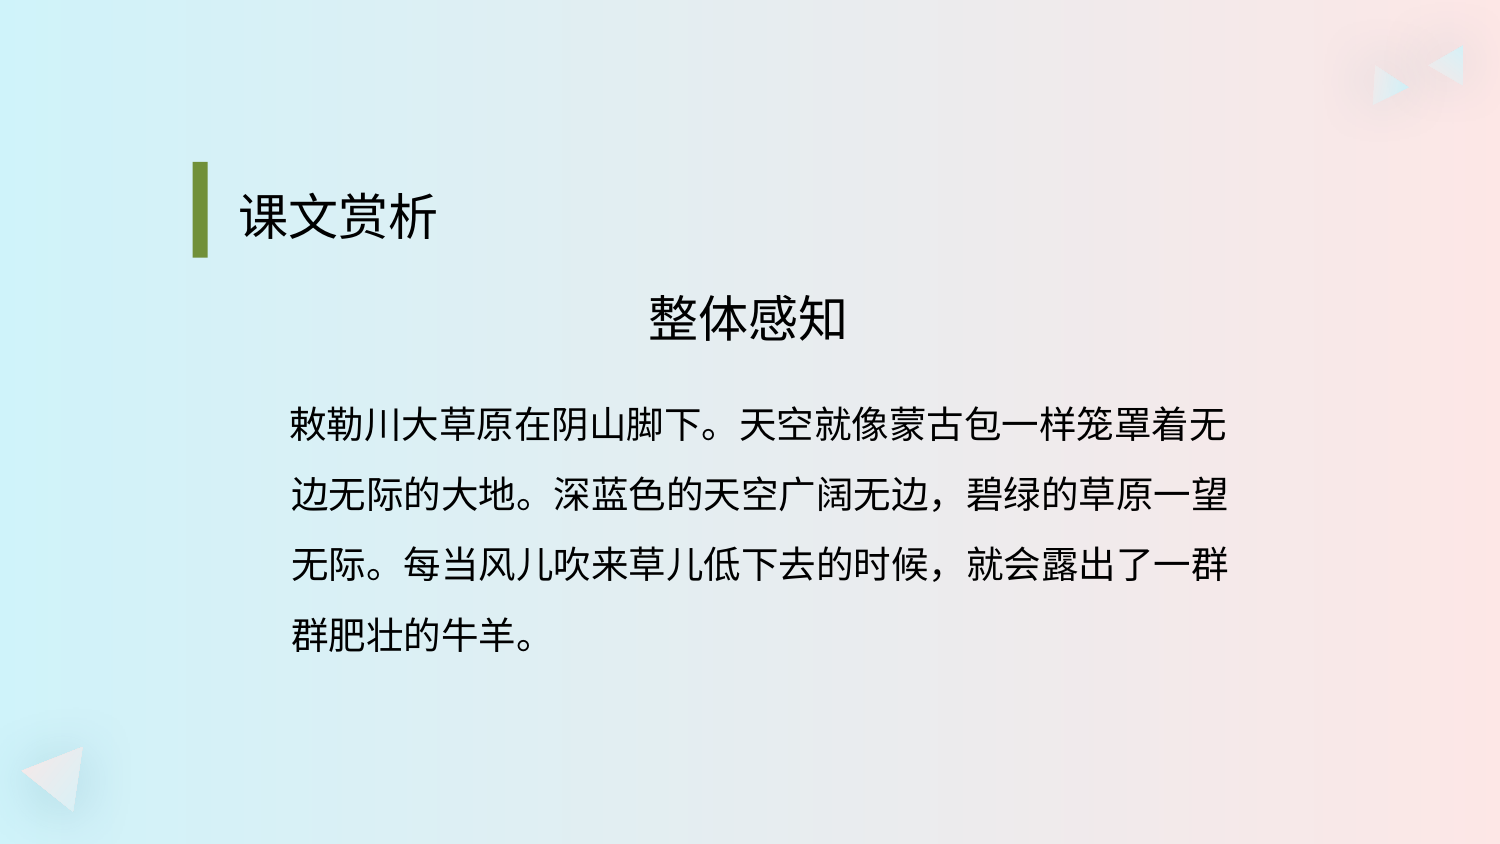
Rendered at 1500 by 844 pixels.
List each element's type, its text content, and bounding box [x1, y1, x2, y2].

text_box 课文赏析 [227, 167, 506, 251]
text_box 整体感知 [637, 269, 863, 353]
text_box 敕勒川大草原在阴山脚下。天空就像蒙古包一样笼罩着无边无际的大地。深蓝色的天空广阔无边，碧绿的草原一望无际。每当风儿吹来草儿低下去的时候，就会露出了一群群肥壮的牛羊。 [242, 369, 1258, 711]
text_box [192, 161, 209, 259]
